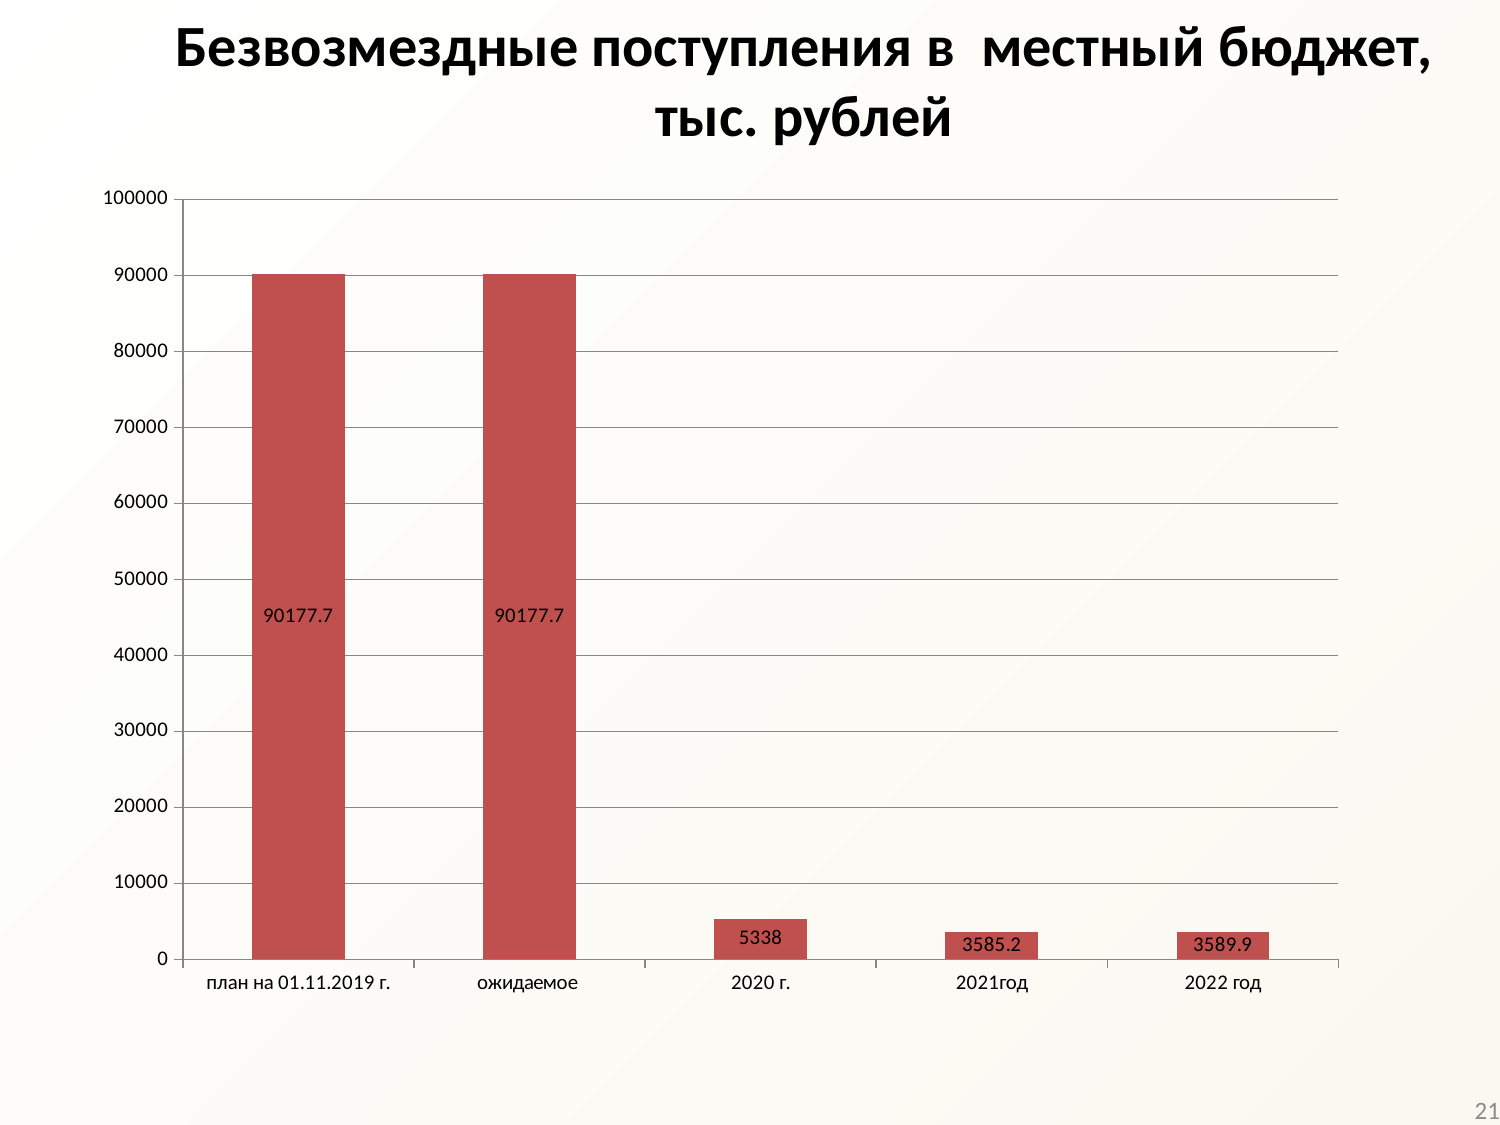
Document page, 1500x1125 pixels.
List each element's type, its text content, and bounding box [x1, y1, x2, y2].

slide_number 21 [1149, 1094, 1500, 1125]
text_box Безвозмездные поступления в местный бюджет, тыс. рублей [108, 0, 1500, 79]
chart [76, 172, 1365, 1012]
